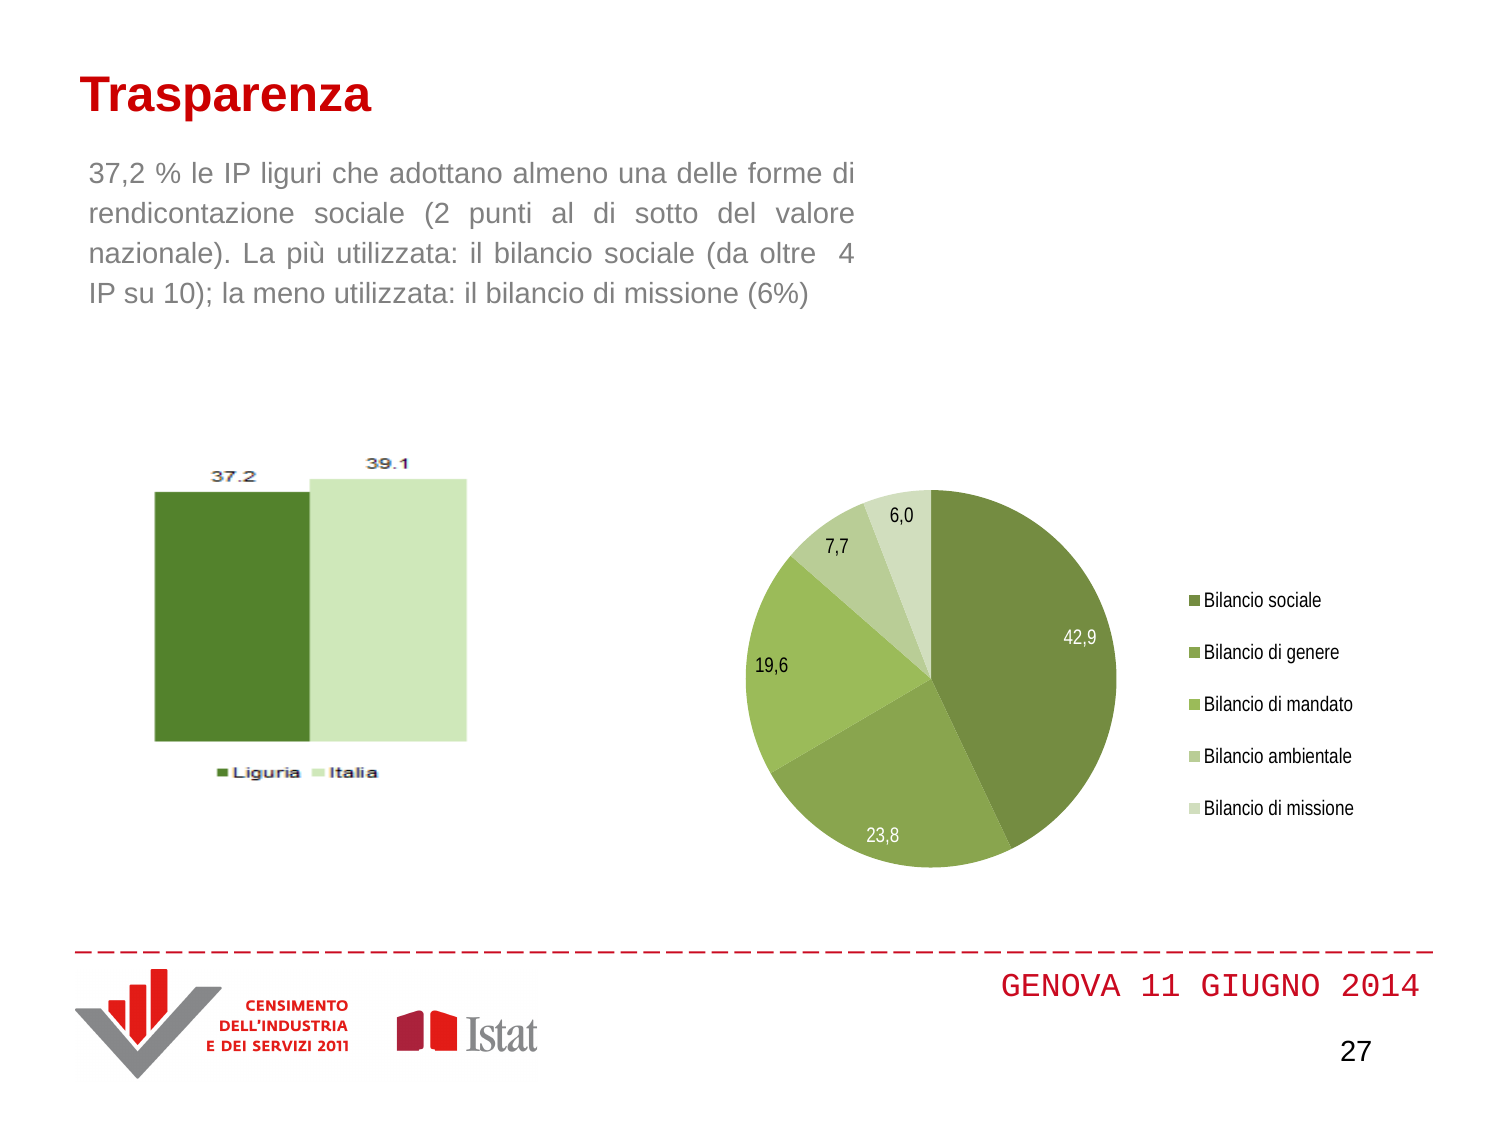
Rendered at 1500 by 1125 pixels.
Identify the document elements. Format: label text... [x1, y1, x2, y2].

picture [709, 467, 1431, 947]
text_box Trasparenza [64, 54, 1436, 130]
slide_number 27 [1074, 1025, 1388, 1100]
picture [75, 969, 538, 1082]
text_box 37,2 % le IP liguri che adottano almeno una delle forme di rendicontazione sociale (2 punti al di sotto del valore nazionale). La più utilizzata: il bilancio sociale (da oltre 4 IP su 10); la meno utilizzata: il bilancio di missione (6%) [88, 148, 857, 397]
picture [64, 420, 633, 859]
